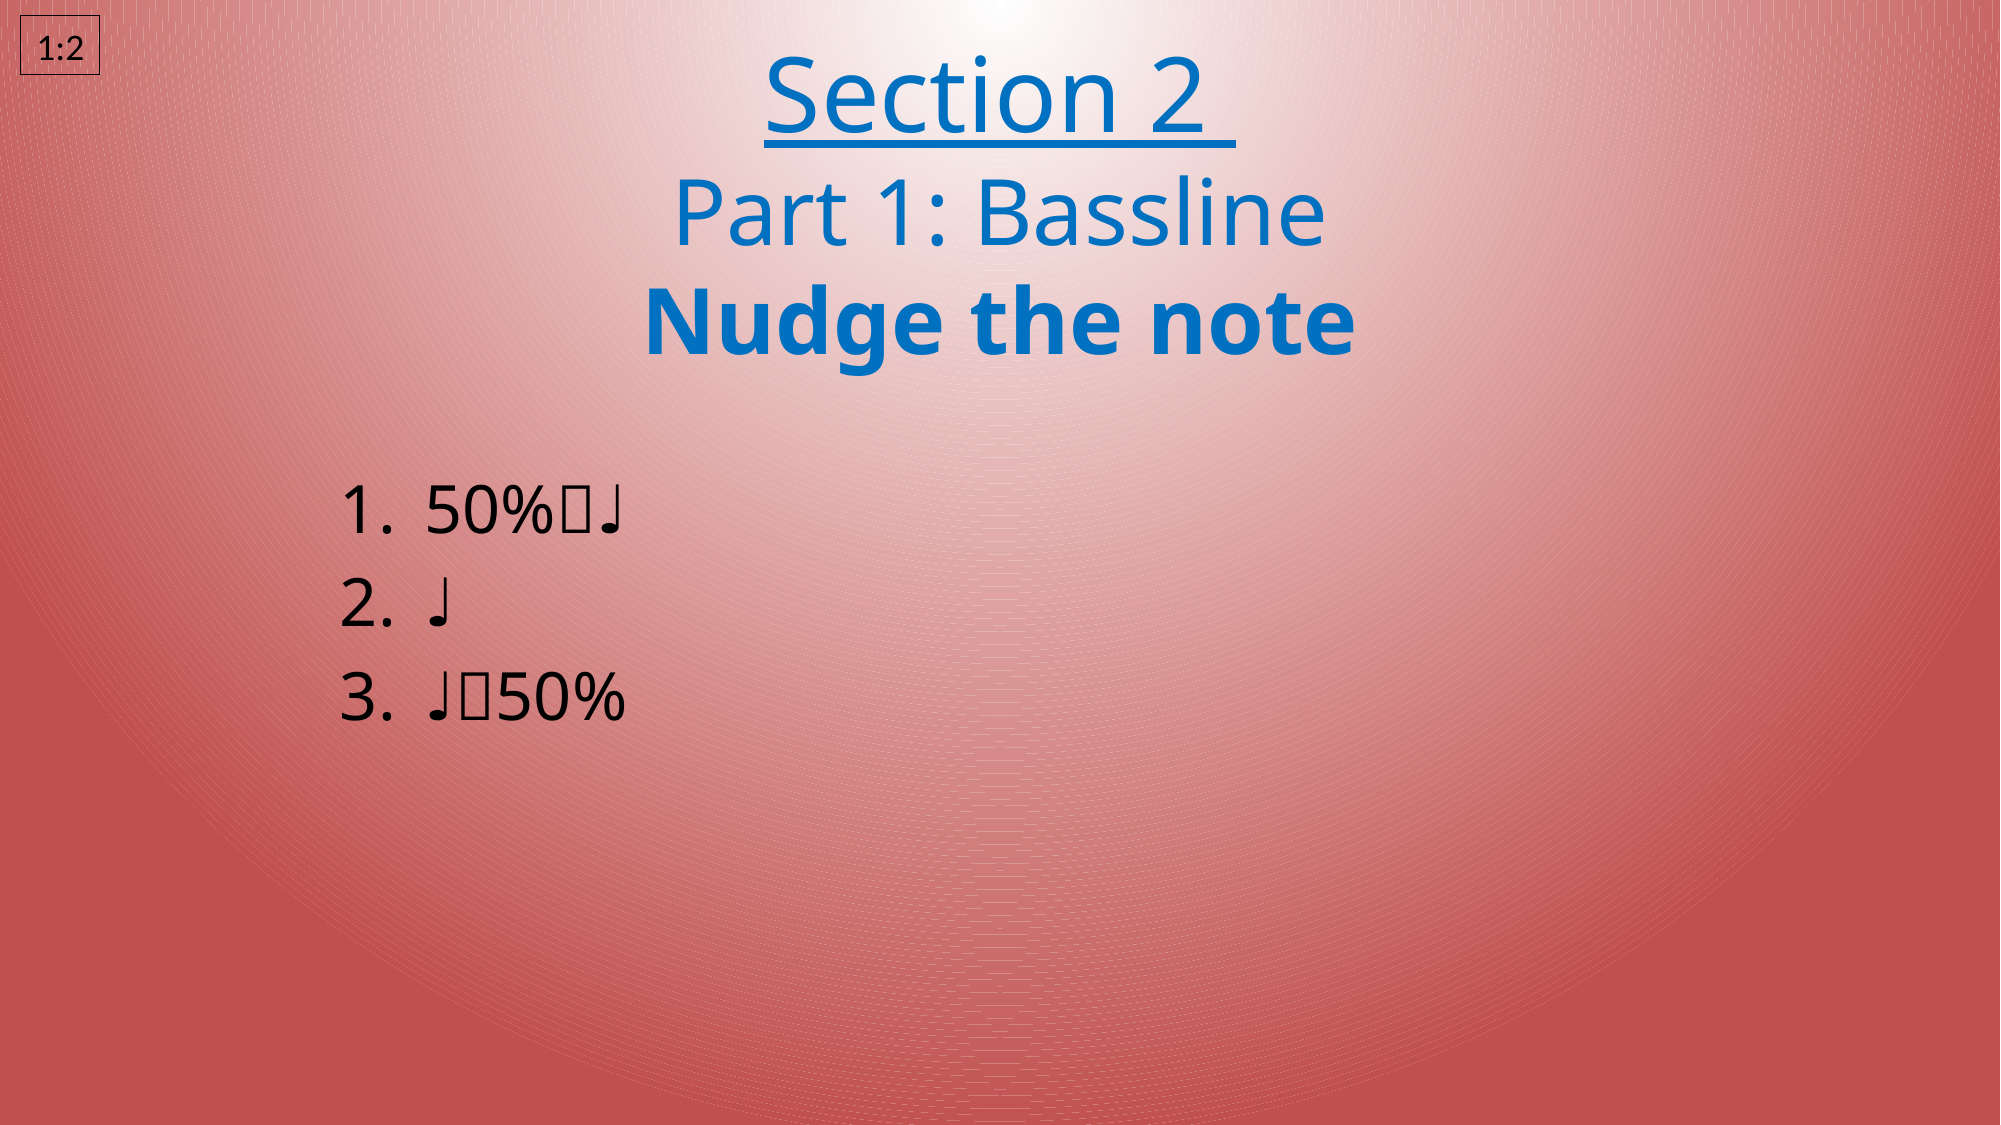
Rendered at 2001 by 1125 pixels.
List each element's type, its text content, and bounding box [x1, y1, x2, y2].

list 50%♩ ♩ ♩50% [324, 459, 1000, 862]
title Section 2 Part 1: Bassline Nudge the note [99, 20, 1900, 424]
text_box 1:2 [20, 15, 100, 75]
